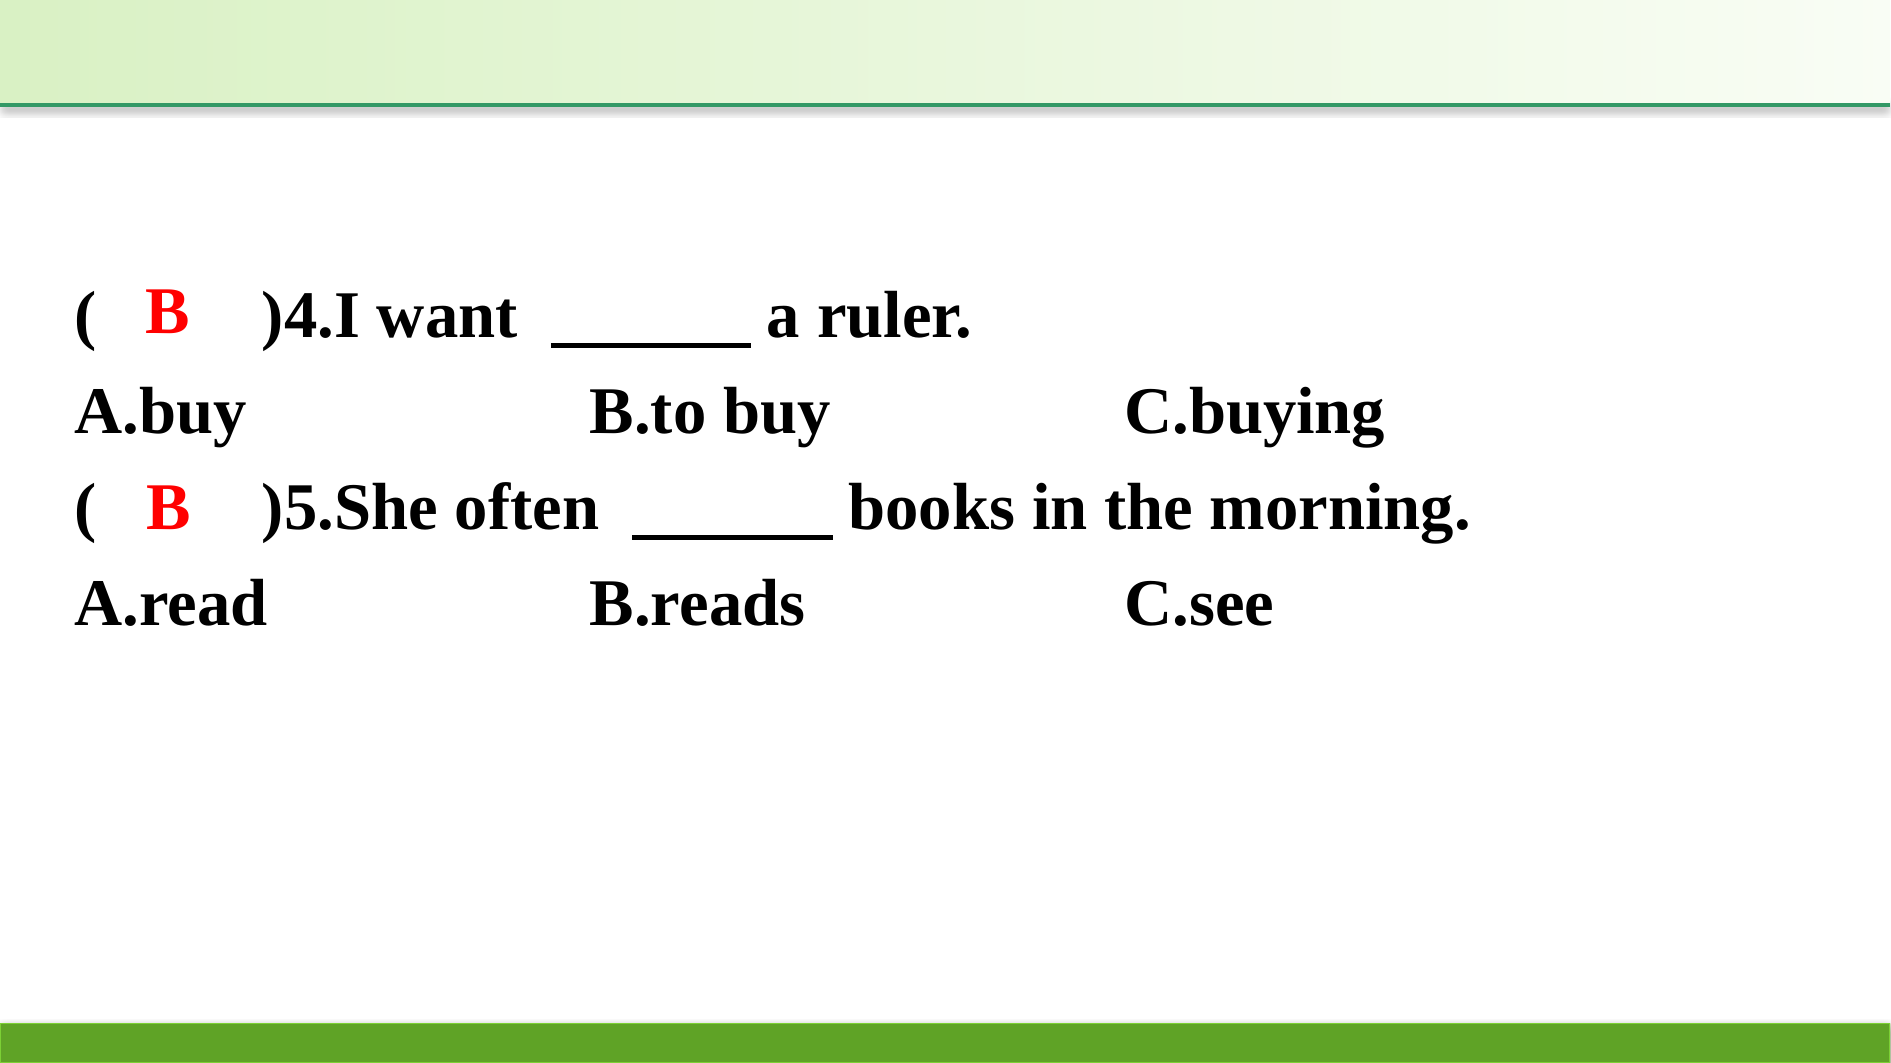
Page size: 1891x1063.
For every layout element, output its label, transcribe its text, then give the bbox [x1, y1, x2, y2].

text_box B [130, 259, 205, 355]
text_box B [131, 455, 207, 550]
text_box ( )4.I want a ruler. A.buy B.to buy C.buying ( )5.She often books in the morning. A.read B.reads C.see [59, 247, 1833, 647]
